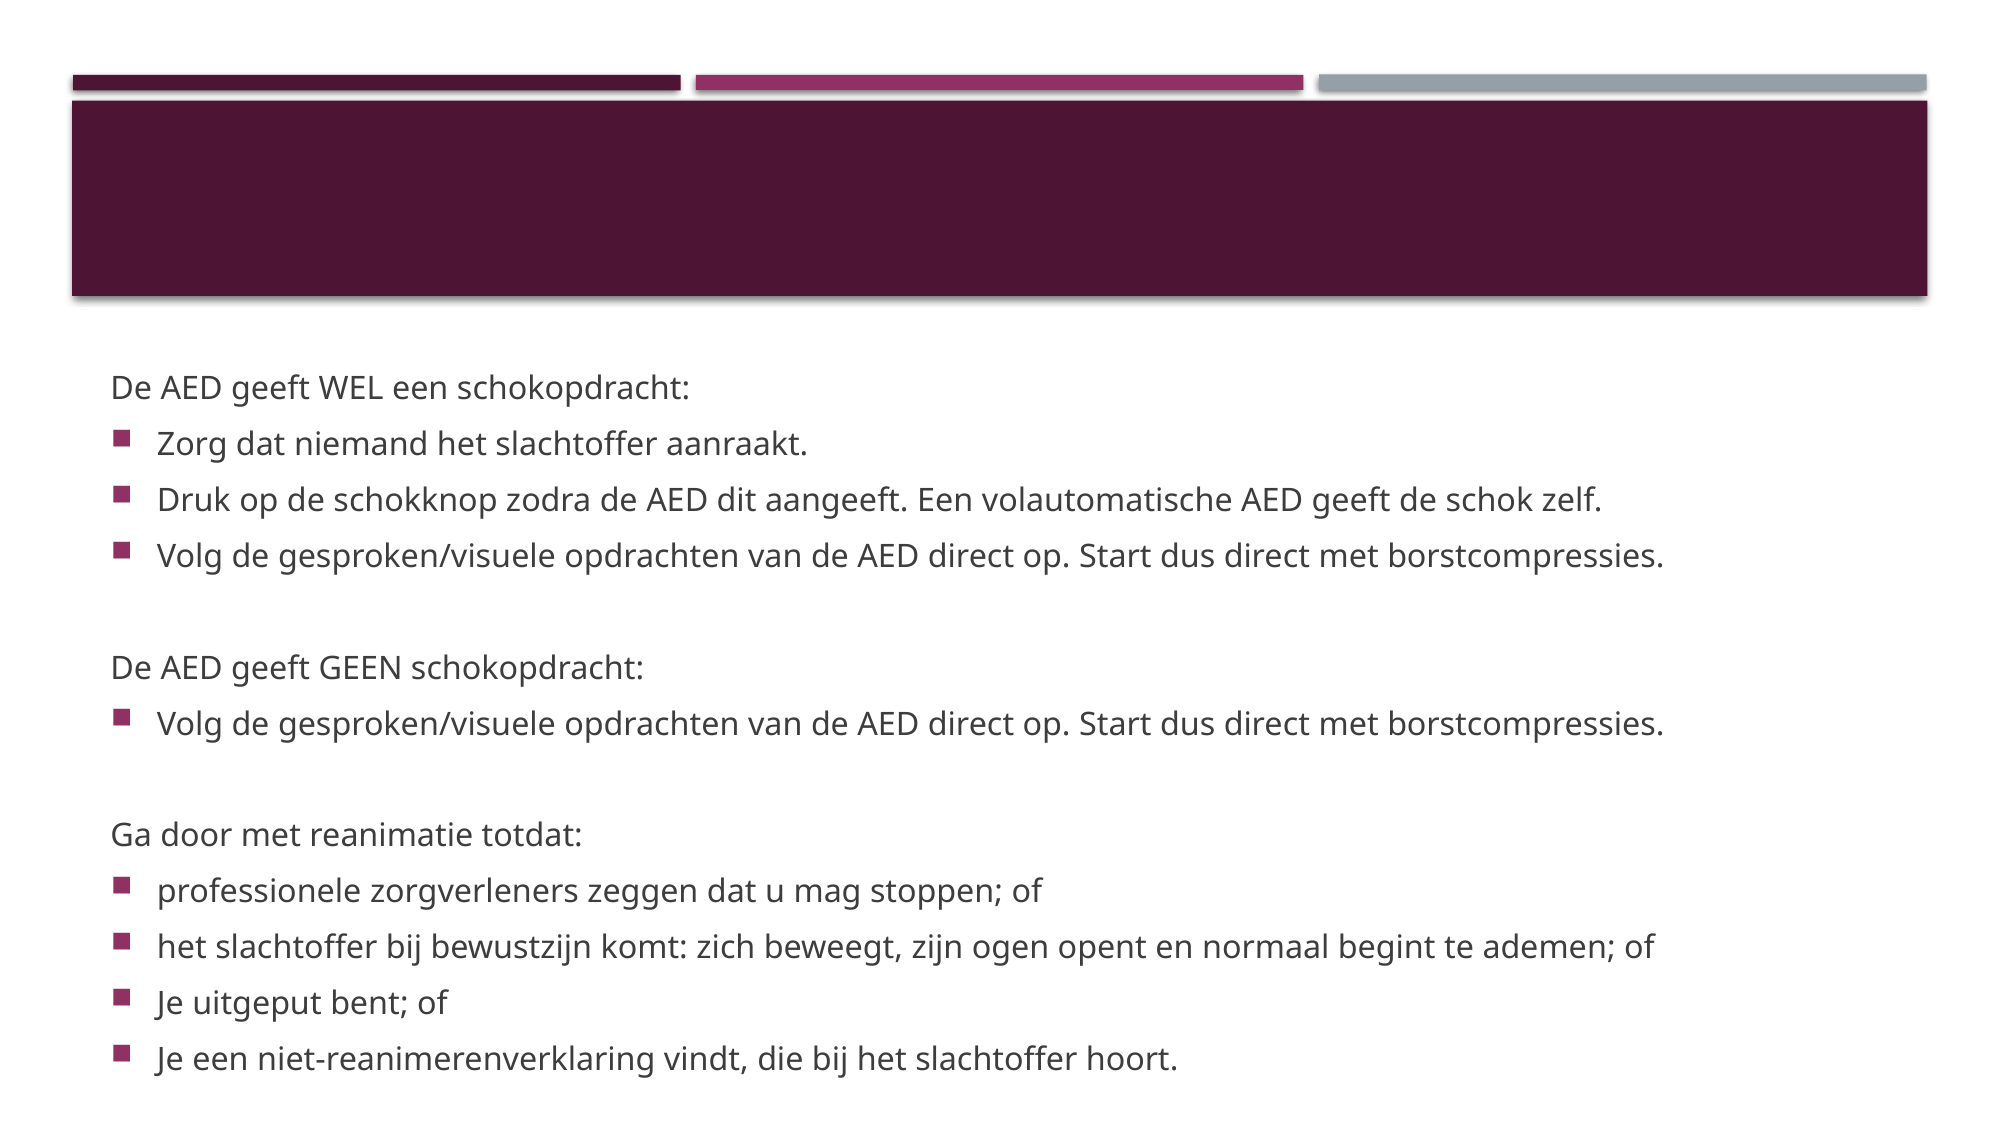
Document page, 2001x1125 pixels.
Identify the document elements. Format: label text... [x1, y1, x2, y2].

list De AED geeft WEL een schokopdracht: Zorg dat niemand het slachtoffer aanraakt. Druk op de schokknop zodra de AED dit aangeeft. Een volautomatische AED geeft de schok zelf. Volg de gesproken/visuele opdrachten van de AED direct op. Start dus direct met borstcompressies. De AED geeft GEEN schokopdracht: Volg de gesproken/visuele opdrachten van de AED direct op. Start dus direct met borstcompressies. Ga door met reanimatie totdat: professionele zorgverleners zeggen dat u mag stoppen; of het slachtoffer bij bewustzijn komt: zich beweegt, zijn ogen opent en normaal begint te ademen; of Je uitgeput bent; of Je een niet-reanimerenverklaring vindt, die bij het slachtoffer hoort. [95, 357, 1905, 1087]
